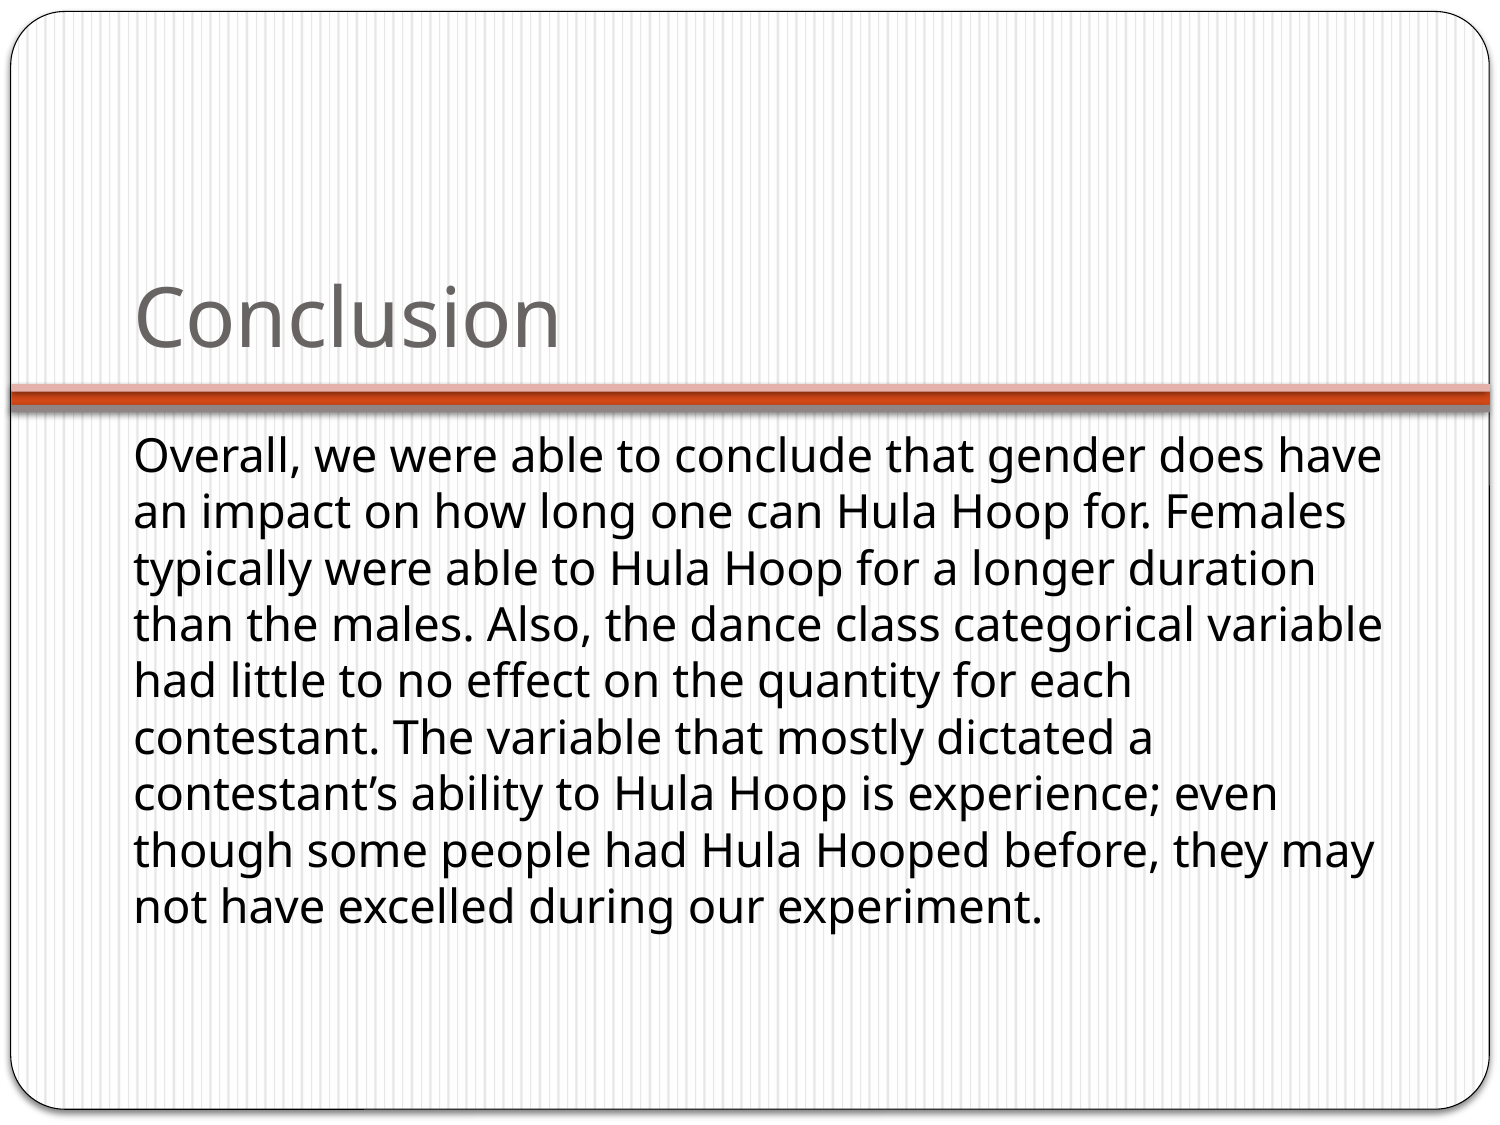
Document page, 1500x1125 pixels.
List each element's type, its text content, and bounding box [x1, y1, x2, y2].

list Overall, we were able to conclude that gender does have an impact on how long one can Hula Hoop for. Females typically were able to Hula Hoop for a longer duration than the males. Also, the dance class categorical variable had little to no effect on the quantity for each contestant. The variable that mostly dictated a contestant’s ability to Hula Hoop is experience; even though some people had Hula Hooped before, they may not have excelled during our experiment. [118, 417, 1400, 988]
title Conclusion [118, 156, 1394, 380]
